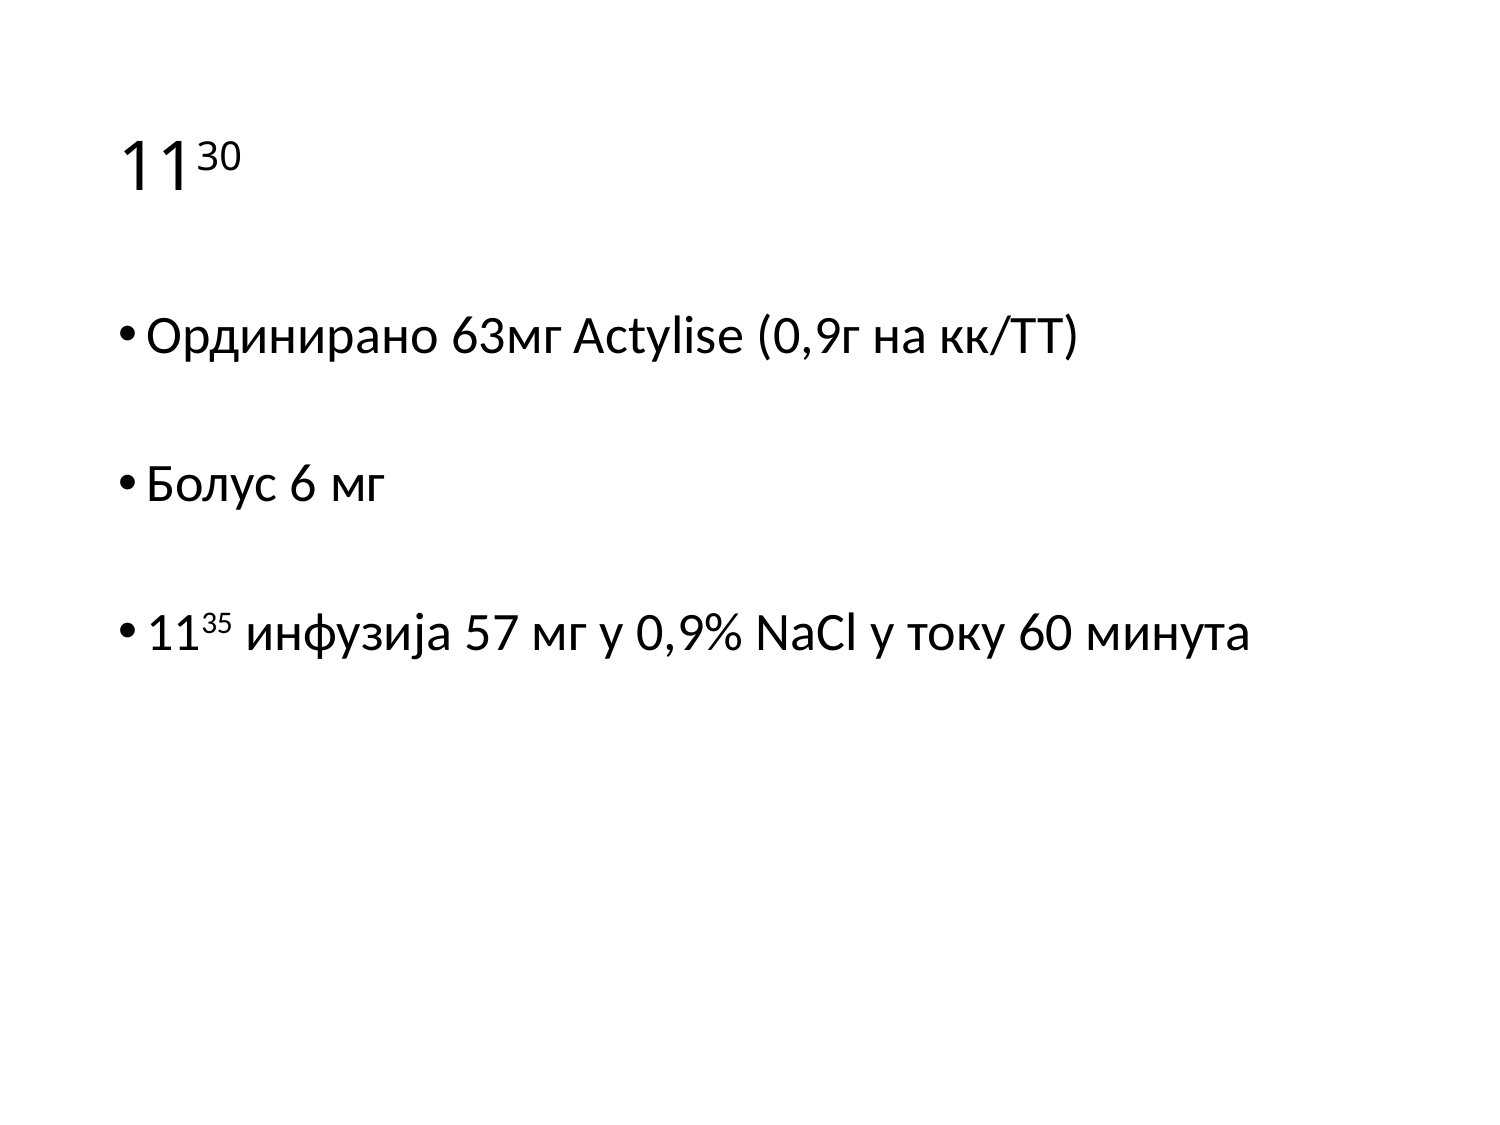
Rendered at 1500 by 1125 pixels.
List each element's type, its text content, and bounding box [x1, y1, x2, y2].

title 1130 [103, 59, 1397, 278]
list Ординирано 63мг Actylise (0,9г на кк/ТТ) Болус 6 мг 1135 инфузија 57 мг у 0,9% NaCl у току 60 минута [103, 299, 1397, 1014]
